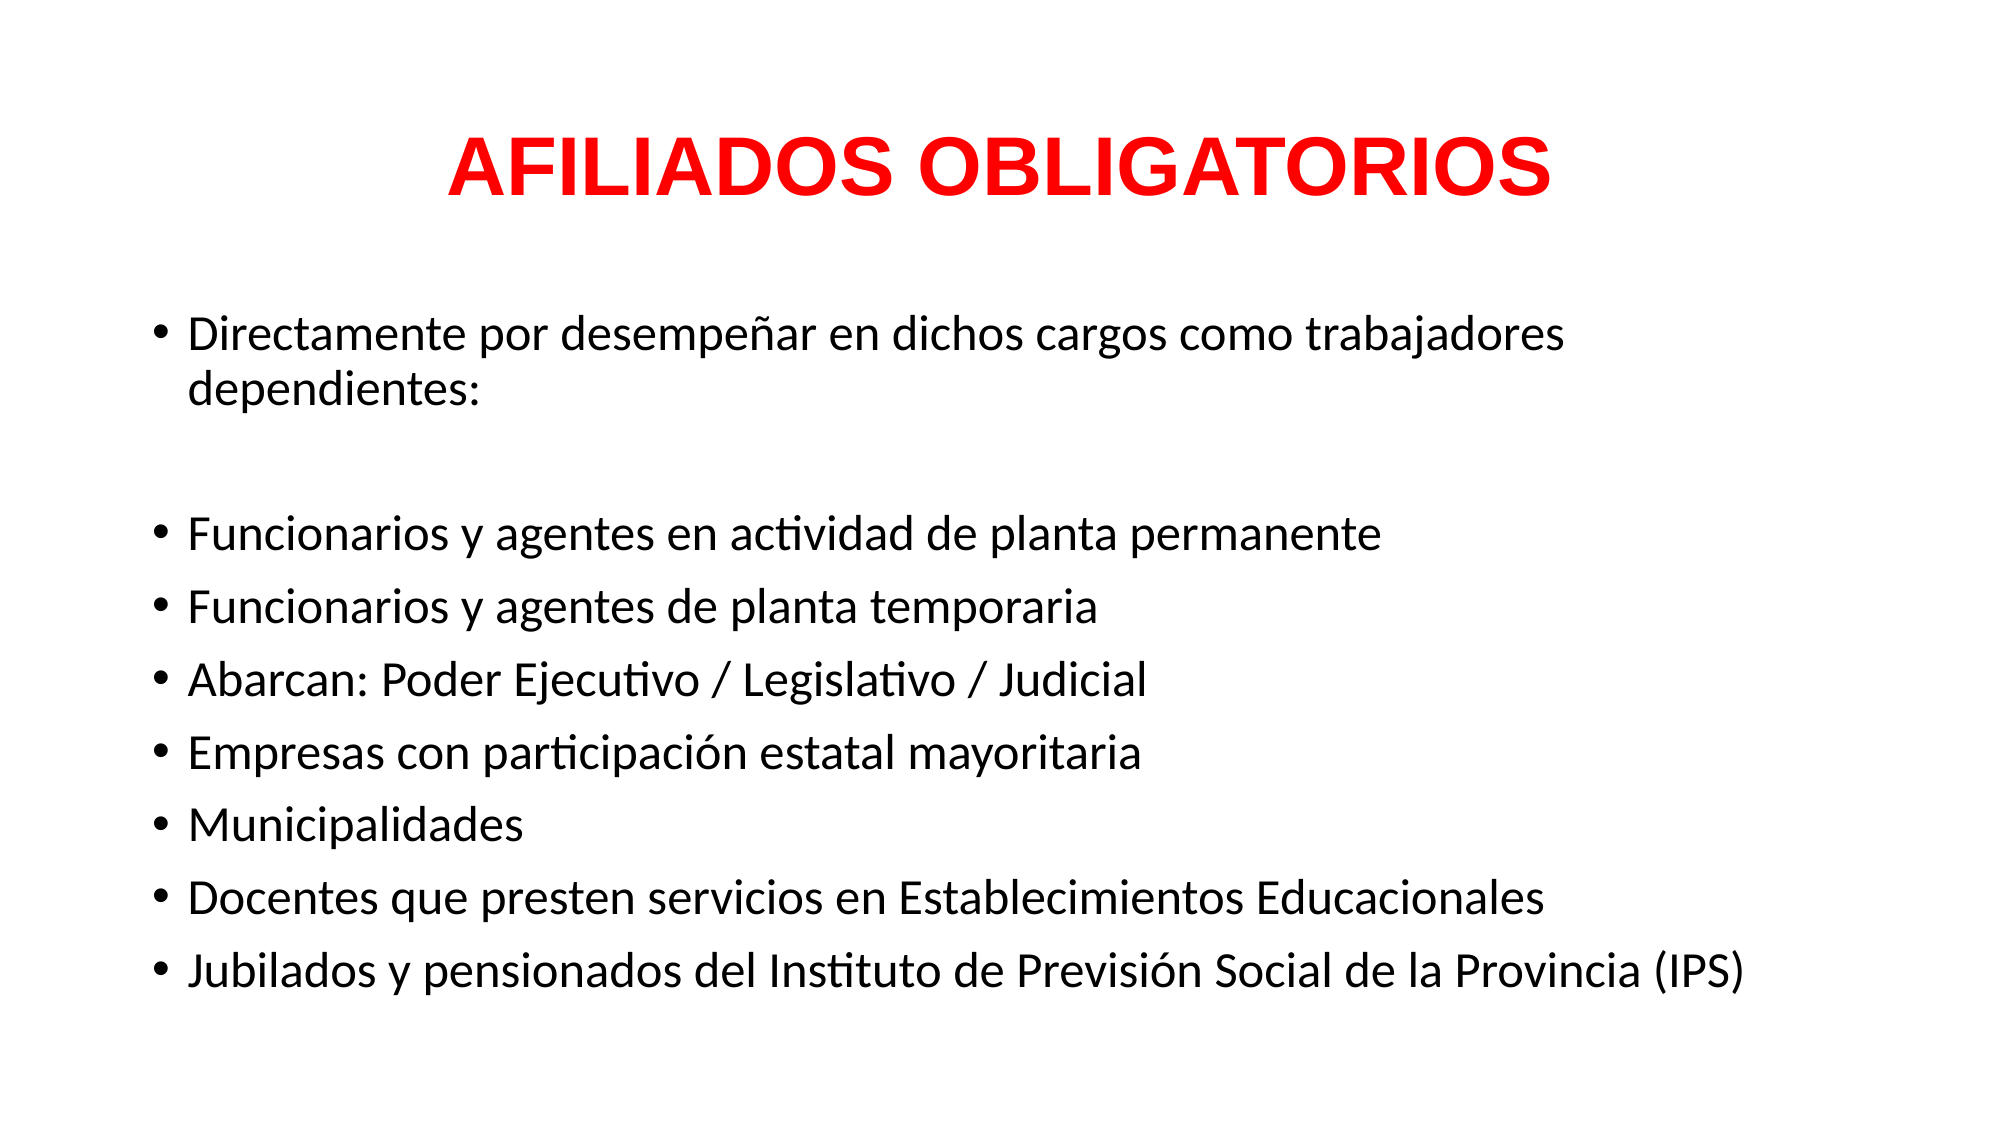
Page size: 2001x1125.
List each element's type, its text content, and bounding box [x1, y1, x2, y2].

list Directamente por desempeñar en dichos cargos como trabajadores dependientes: Funcionarios y agentes en actividad de planta permanente Funcionarios y agentes de planta temporaria Abarcan: Poder Ejecutivo / Legislativo / Judicial Empresas con participación estatal mayoritaria Municipalidades Docentes que presten servicios en Establecimientos Educacionales Jubilados y pensionados del Instituto de Previsión Social de la Provincia (IPS) [137, 299, 1863, 1014]
title AFILIADOS OBLIGATORIOS [137, 59, 1863, 278]
